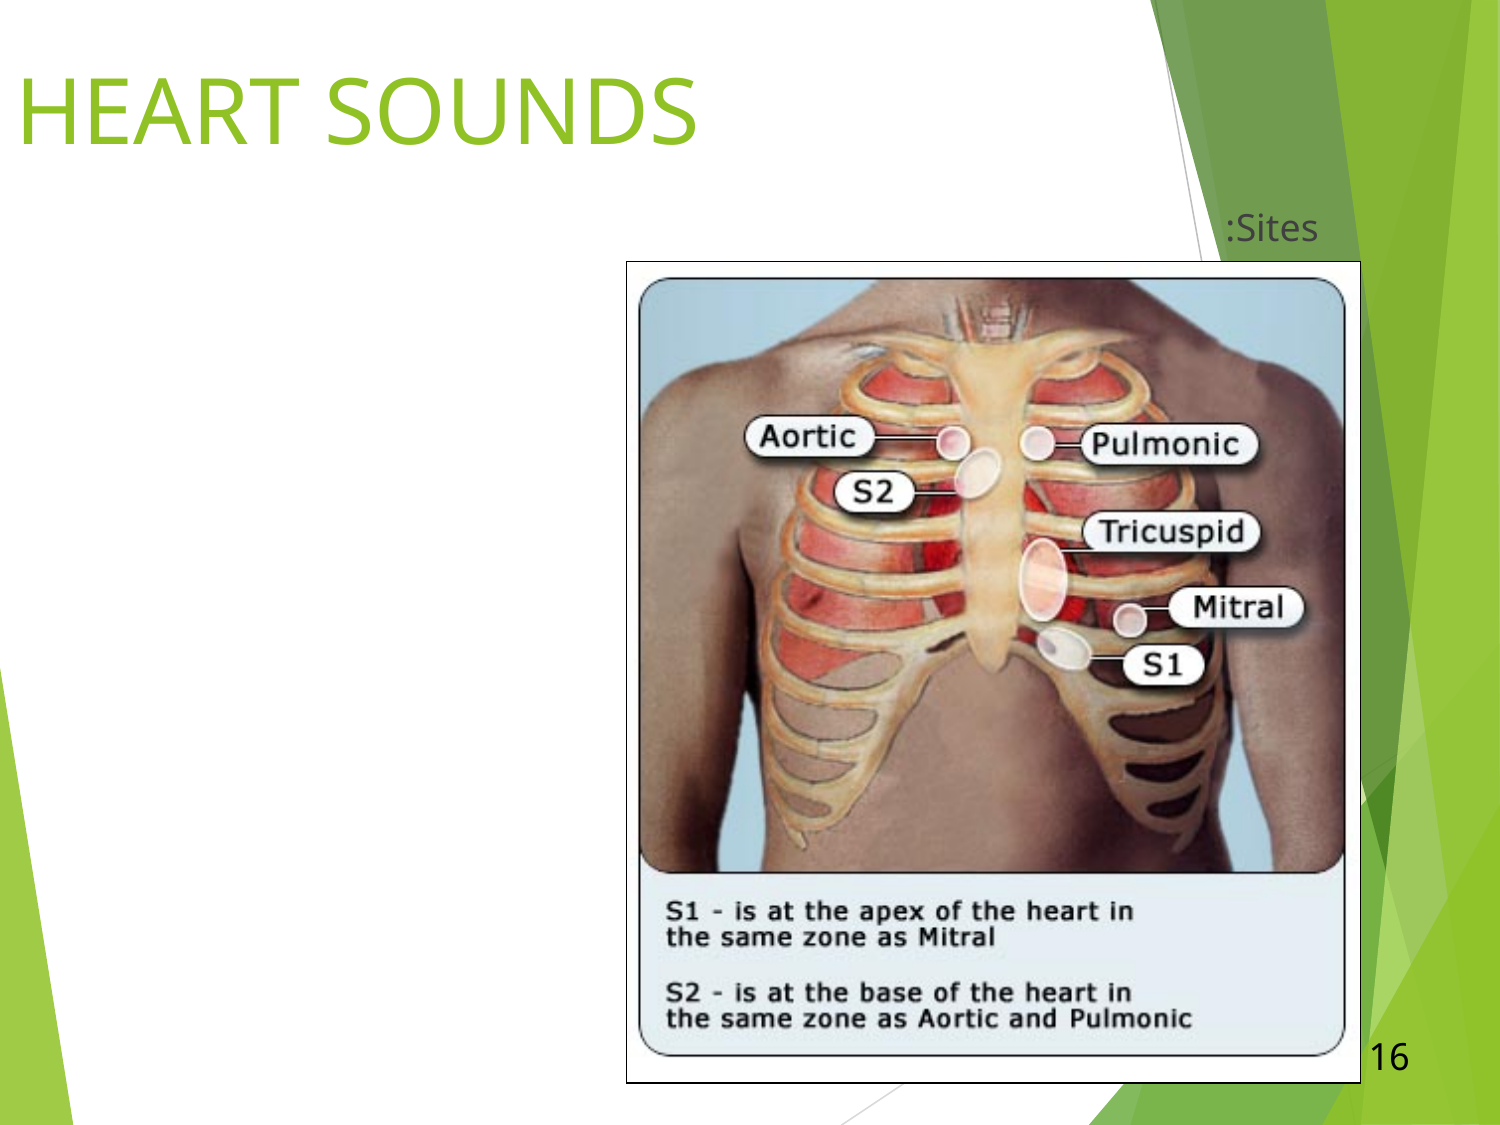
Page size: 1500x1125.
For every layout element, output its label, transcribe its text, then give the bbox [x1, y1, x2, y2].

title HEART SOUNDS [0, 45, 1350, 158]
text_box 16 48 [1074, 1025, 1425, 1104]
picture [627, 262, 1360, 1083]
list Sites: AORTIC PULMONIC ERB’S POINT TRICUSPID MITRAL [0, 196, 1334, 1094]
